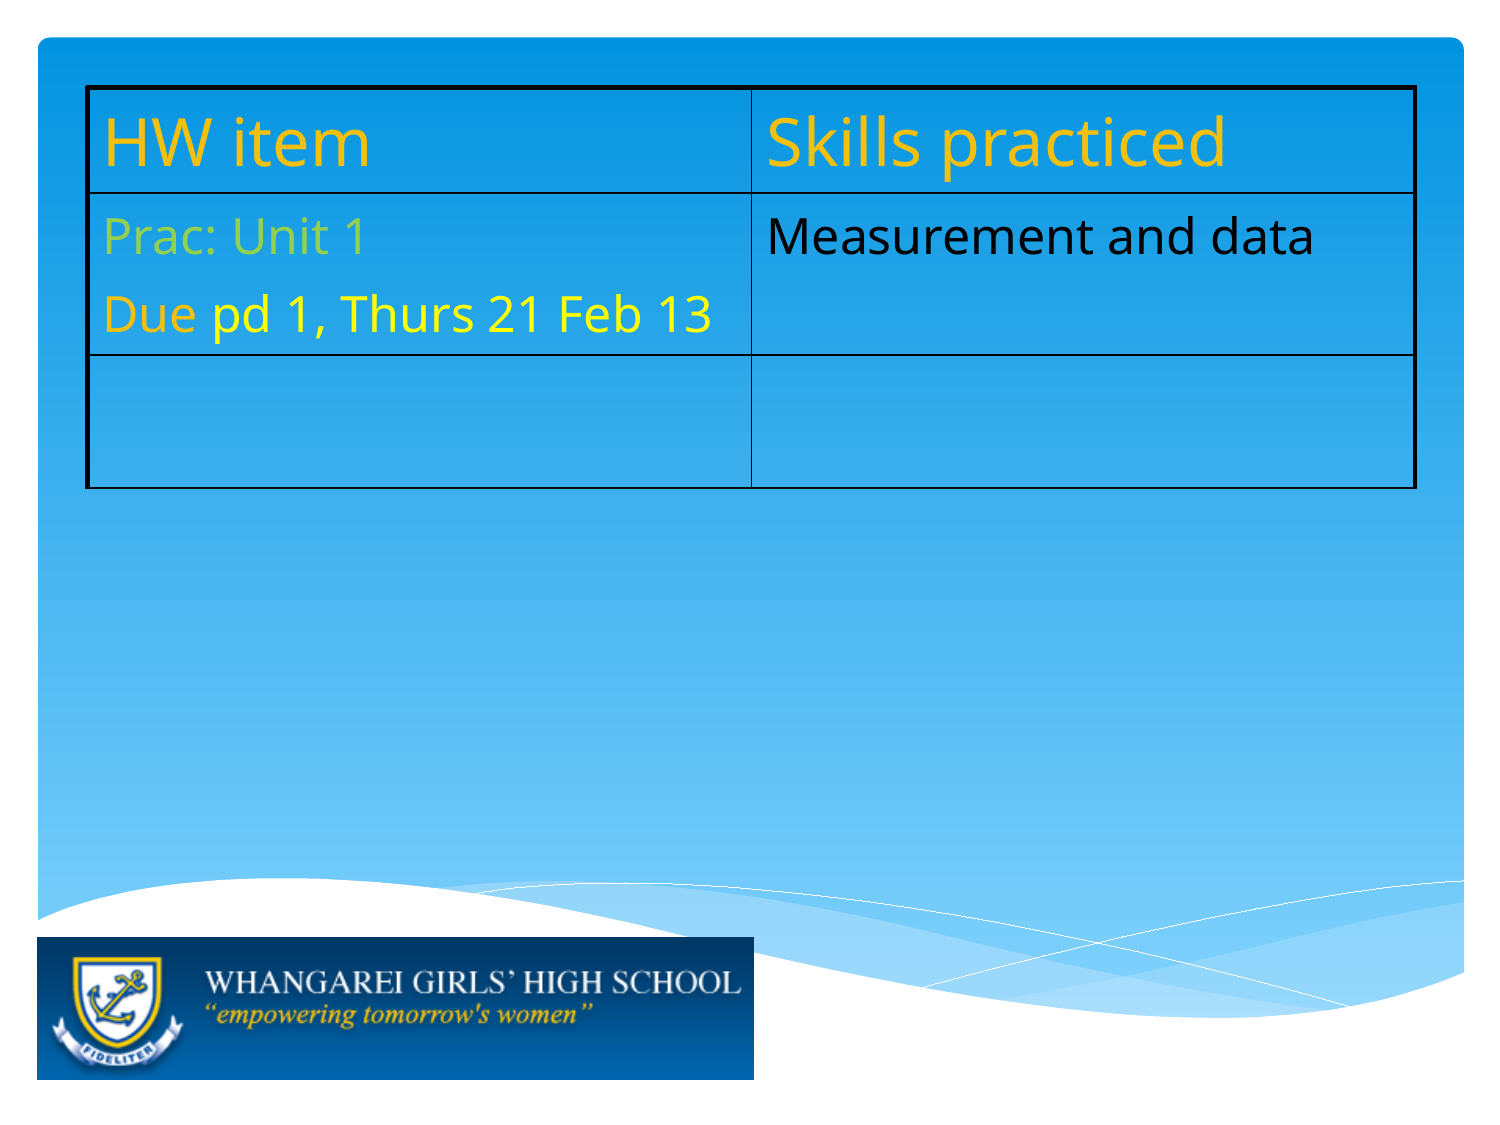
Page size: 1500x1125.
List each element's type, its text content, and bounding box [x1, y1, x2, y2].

table_cell Prac: Unit 1 Due pd 1, Thurs 21 Feb 13 [90, 194, 751, 354]
picture [37, 937, 754, 1080]
table_cell [90, 356, 751, 487]
table_cell [752, 356, 1413, 487]
table_cell Measurement and data [752, 194, 1413, 354]
table_header HW item [90, 90, 751, 192]
table_header Skills practiced [752, 90, 1413, 192]
